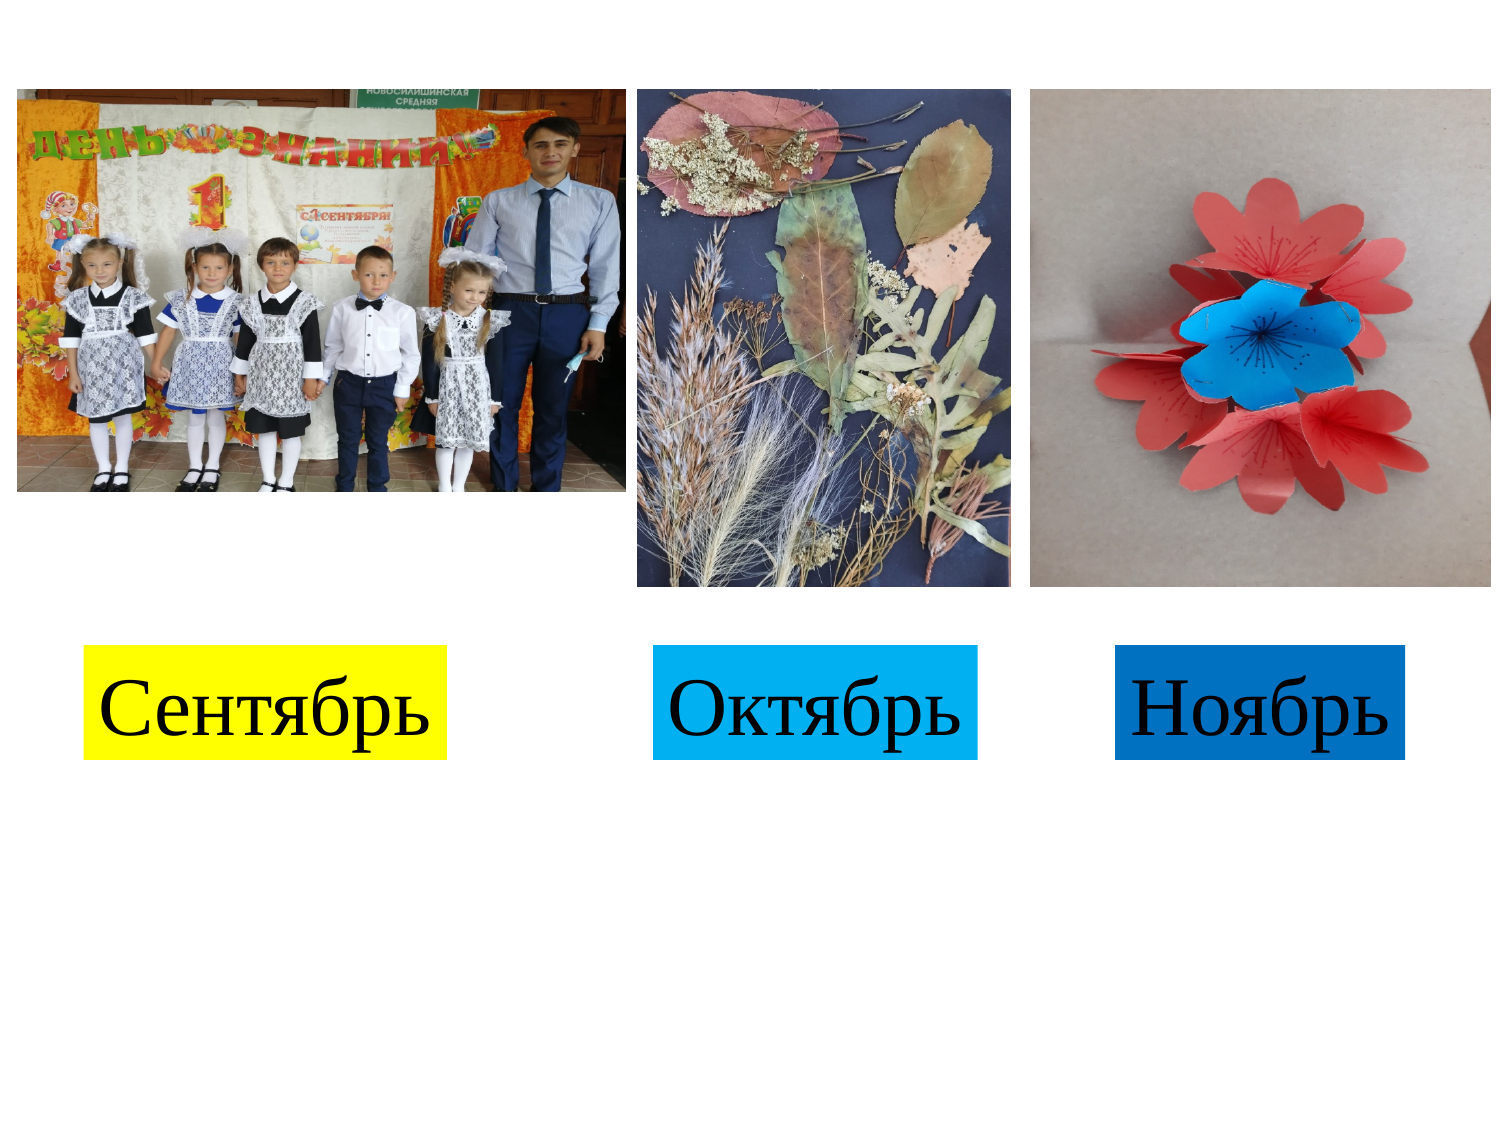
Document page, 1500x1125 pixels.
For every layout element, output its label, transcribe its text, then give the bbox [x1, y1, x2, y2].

text_box Сентябрь [83, 645, 447, 760]
picture [1029, 89, 1491, 588]
text_box Ноябрь [1115, 645, 1406, 760]
text_box Октябрь [653, 645, 978, 760]
picture [17, 89, 627, 492]
picture [637, 89, 1011, 588]
